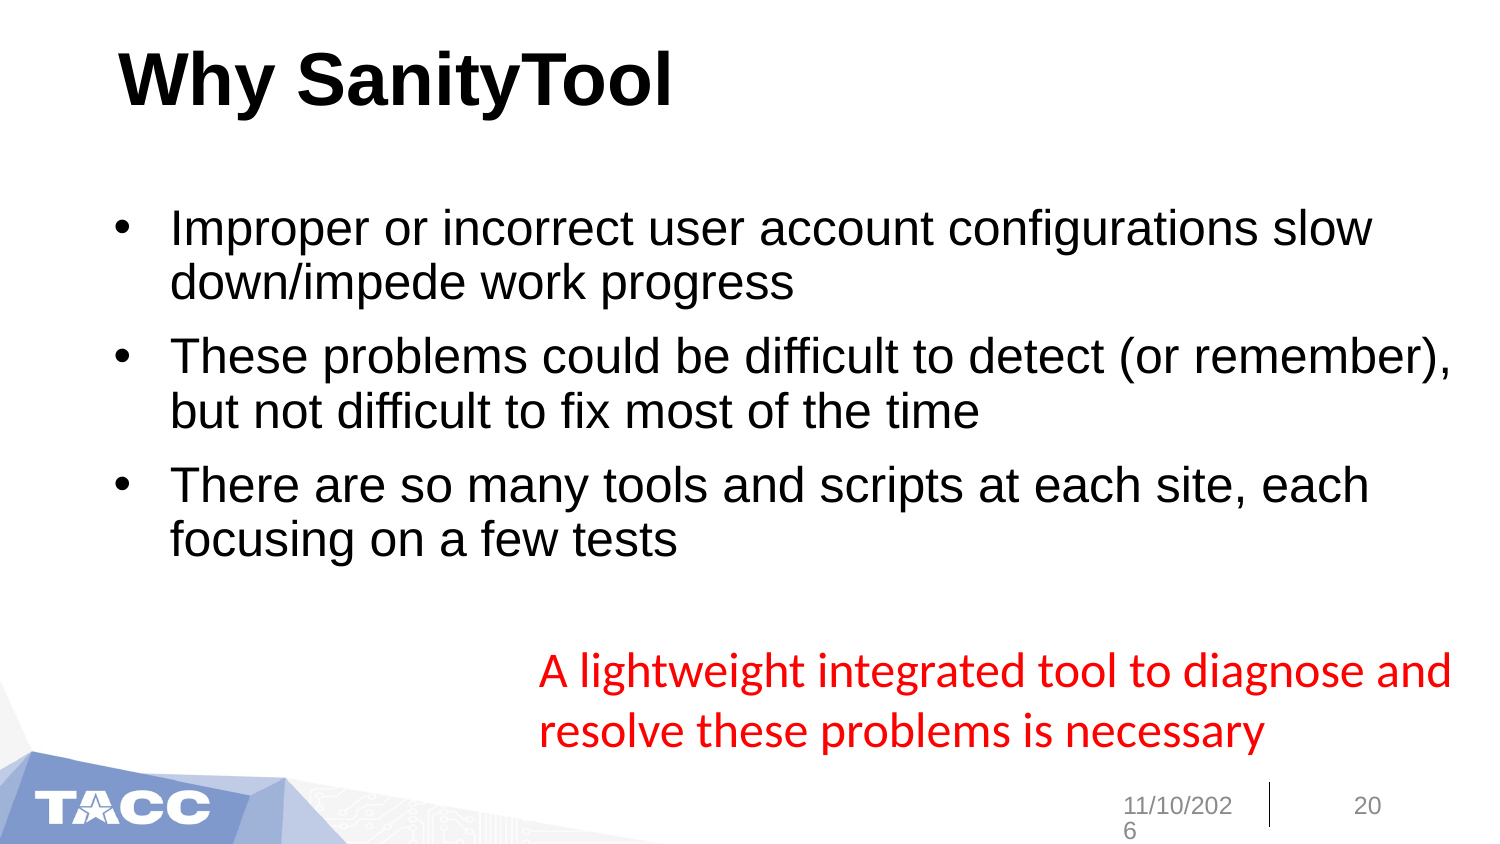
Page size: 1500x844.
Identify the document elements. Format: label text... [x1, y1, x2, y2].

title Why SanityTool [103, 0, 1397, 164]
text_box A lightweight integrated tool to diagnose and resolve these problems is necessary [524, 630, 1489, 825]
list Improper or incorrect user account configurations slow down/impede work progress These problems could be difficult to detect (or remember), but not difficult to fix most of the time There are so many tools and scripts at each site, each focusing on a few tests [98, 194, 1477, 730]
picture [0, 0, 1500, 844]
